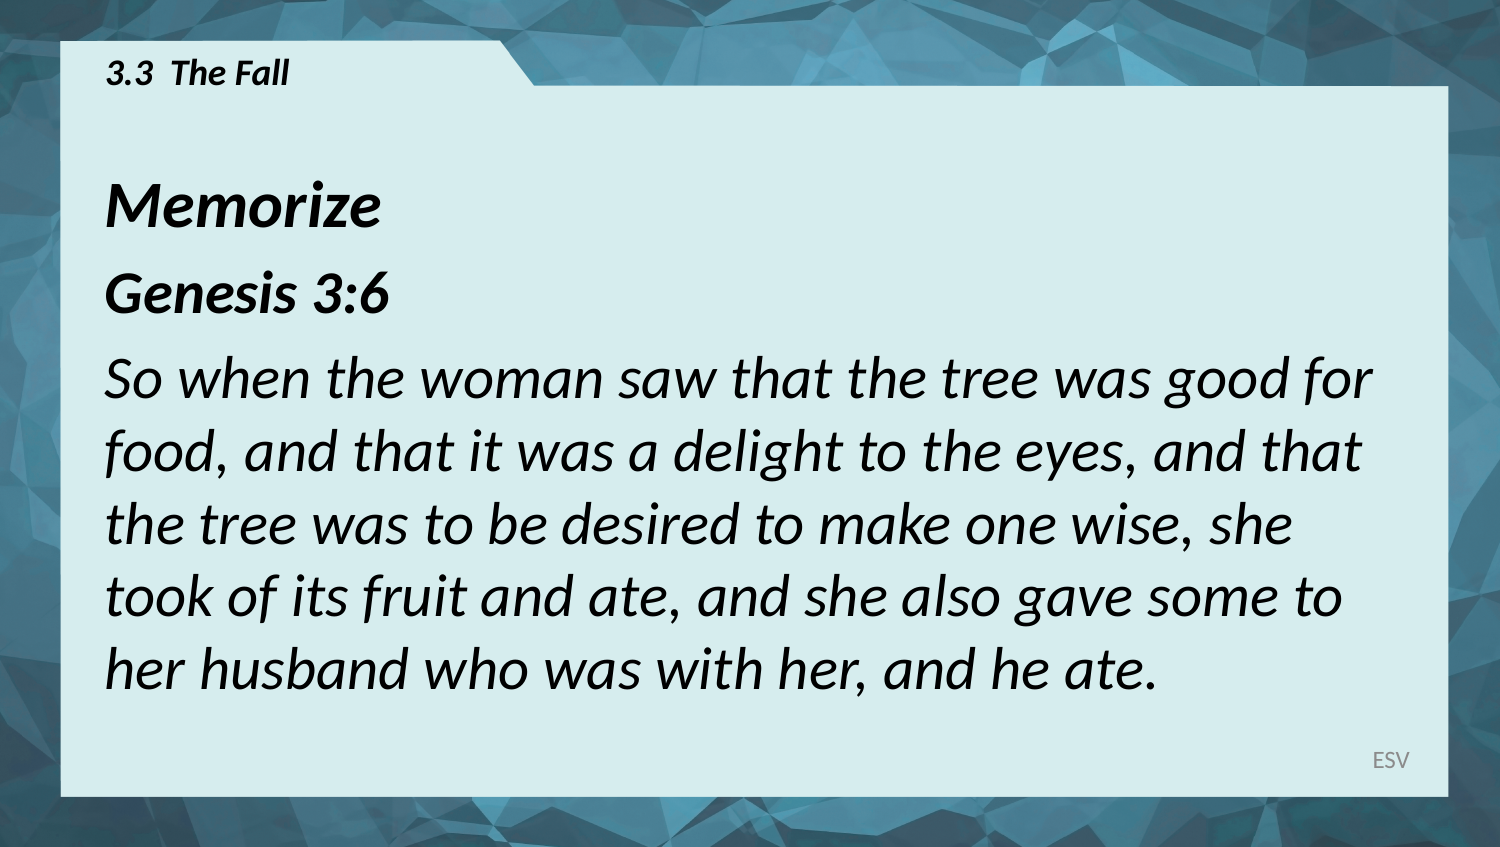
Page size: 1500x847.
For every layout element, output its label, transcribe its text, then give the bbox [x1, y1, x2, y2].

footer ESV [950, 736, 1425, 782]
title 3.3 The Fall [89, 33, 1420, 108]
picture [0, 0, 1500, 847]
list Memorize Genesis 3:6 So when the woman saw that the tree was good for food, and that it was a delight to the eyes, and that the tree was to be desired to make one wise, she took of its fruit and ate, and she also gave some to her husband who was with her, and he ate. [89, 141, 1403, 722]
